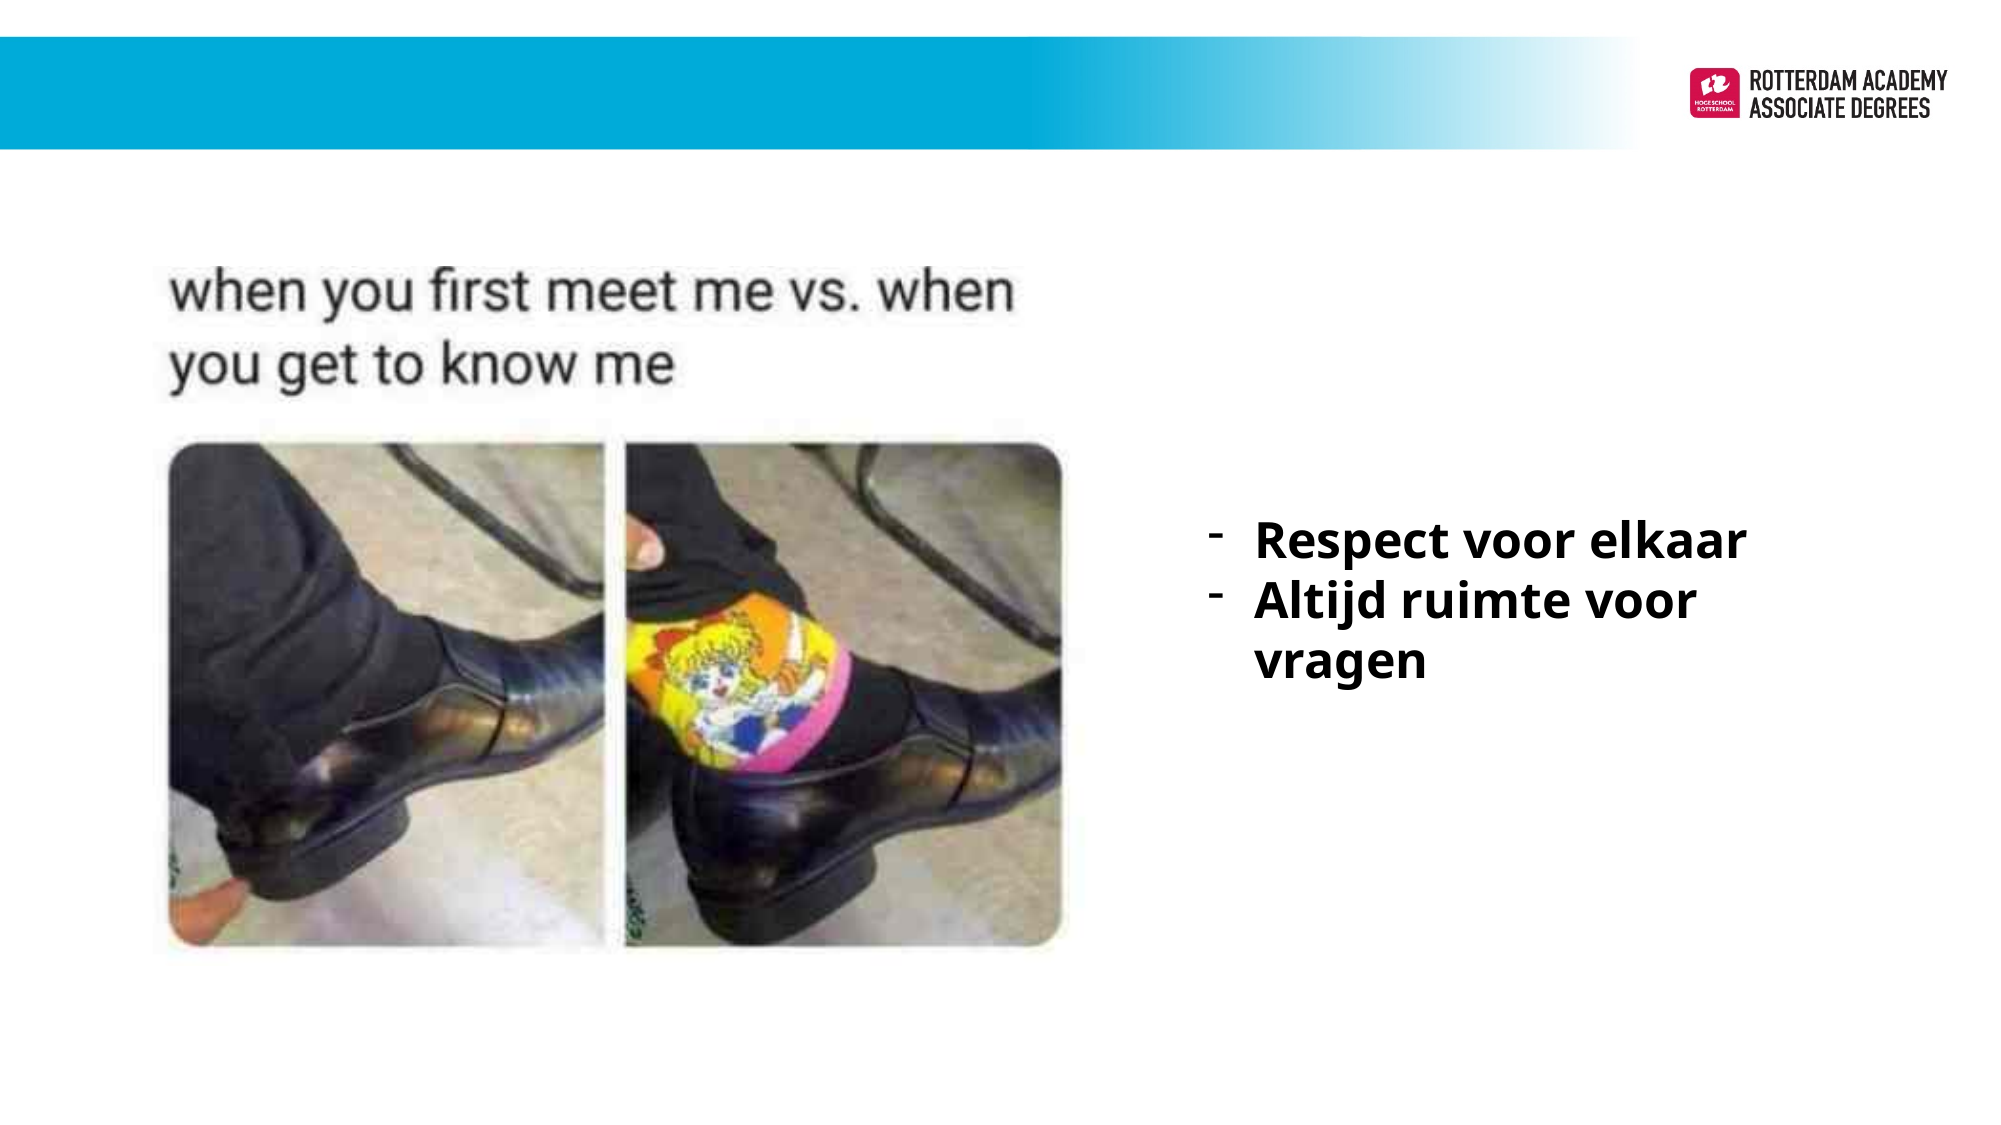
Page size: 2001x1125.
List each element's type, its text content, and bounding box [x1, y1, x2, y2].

text_box Respect voor elkaar Altijd ruimte voor vragen [1192, 441, 1880, 741]
picture [0, 0, 2000, 184]
picture [137, 266, 1093, 966]
